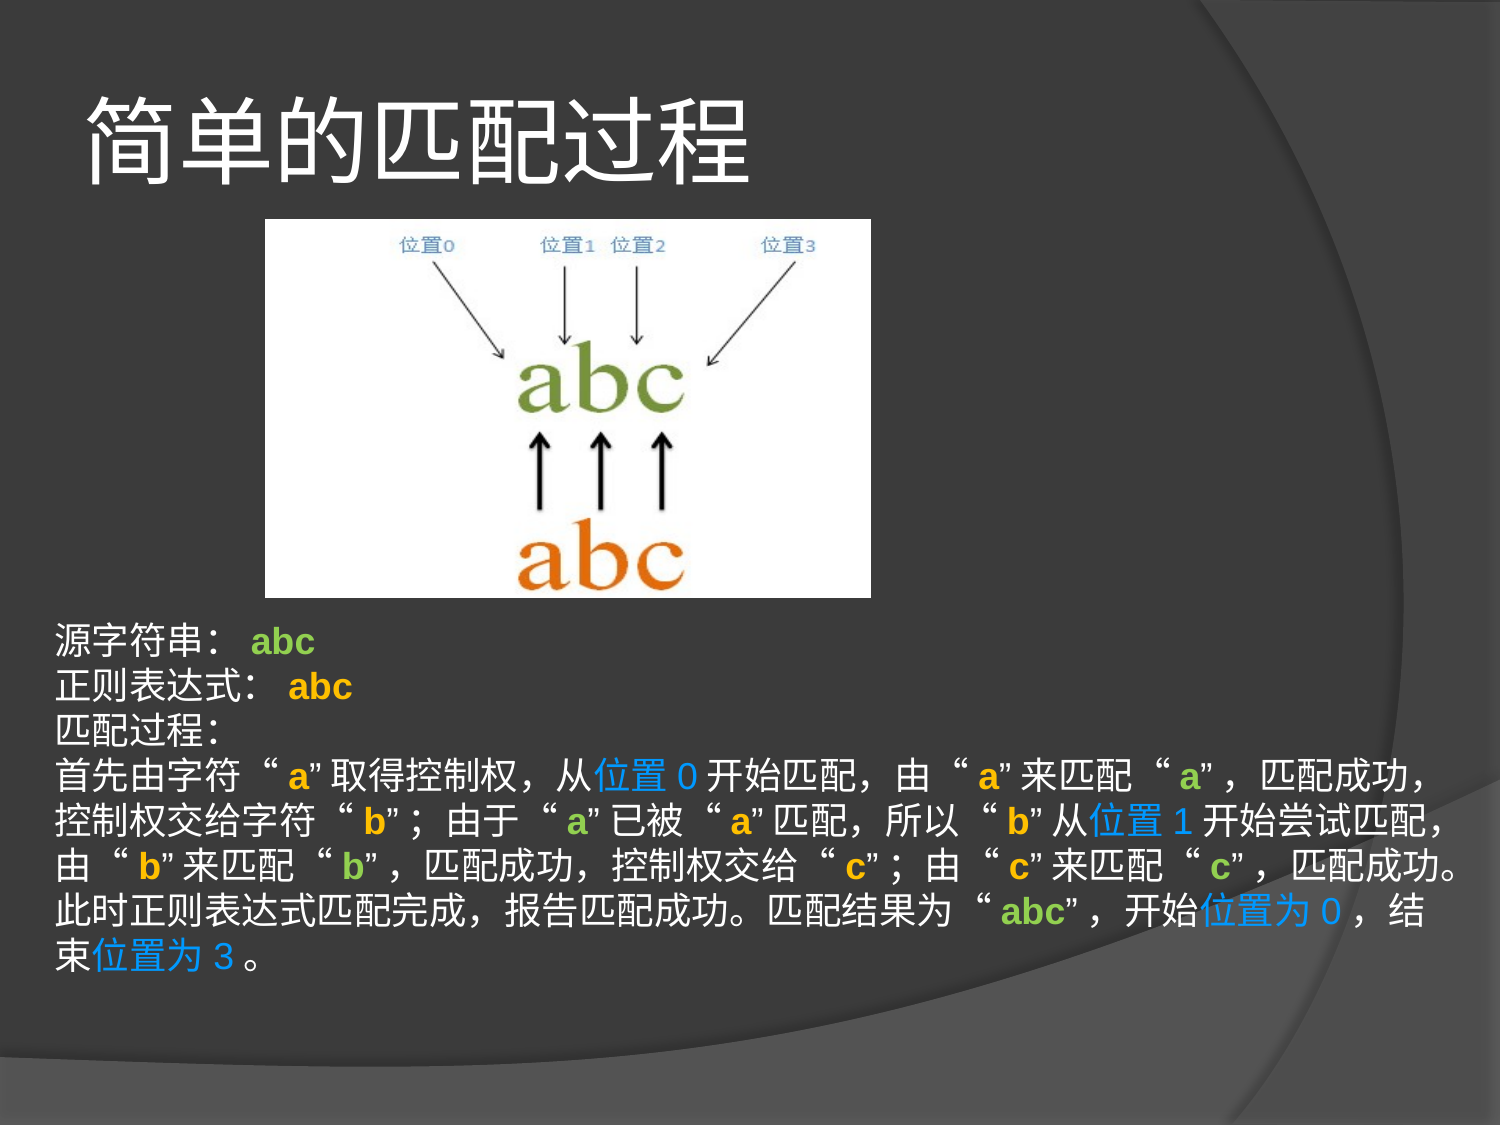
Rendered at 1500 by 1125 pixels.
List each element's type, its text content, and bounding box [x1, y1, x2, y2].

title 简单的匹配过程 [75, 45, 1300, 233]
text_box 源字符串：abc 正则表达式：abc 匹配过程： 首先由字符“a”取得控制权，从位置0开始匹配，由“a”来匹配“a”，匹配成功，控制权交给字符“b”；由于“a”已被“a”匹配，所以“b”从位置1开始尝试匹配，由“b”来匹配“b”，匹配成功，控制权交给“c”；由“c”来匹配“c”，匹配成功。 此时正则表达式匹配完成，报告匹配成功。匹配结果为“abc”，开始位置为0，结束位置为3。 [39, 609, 1471, 1030]
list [265, 219, 871, 599]
